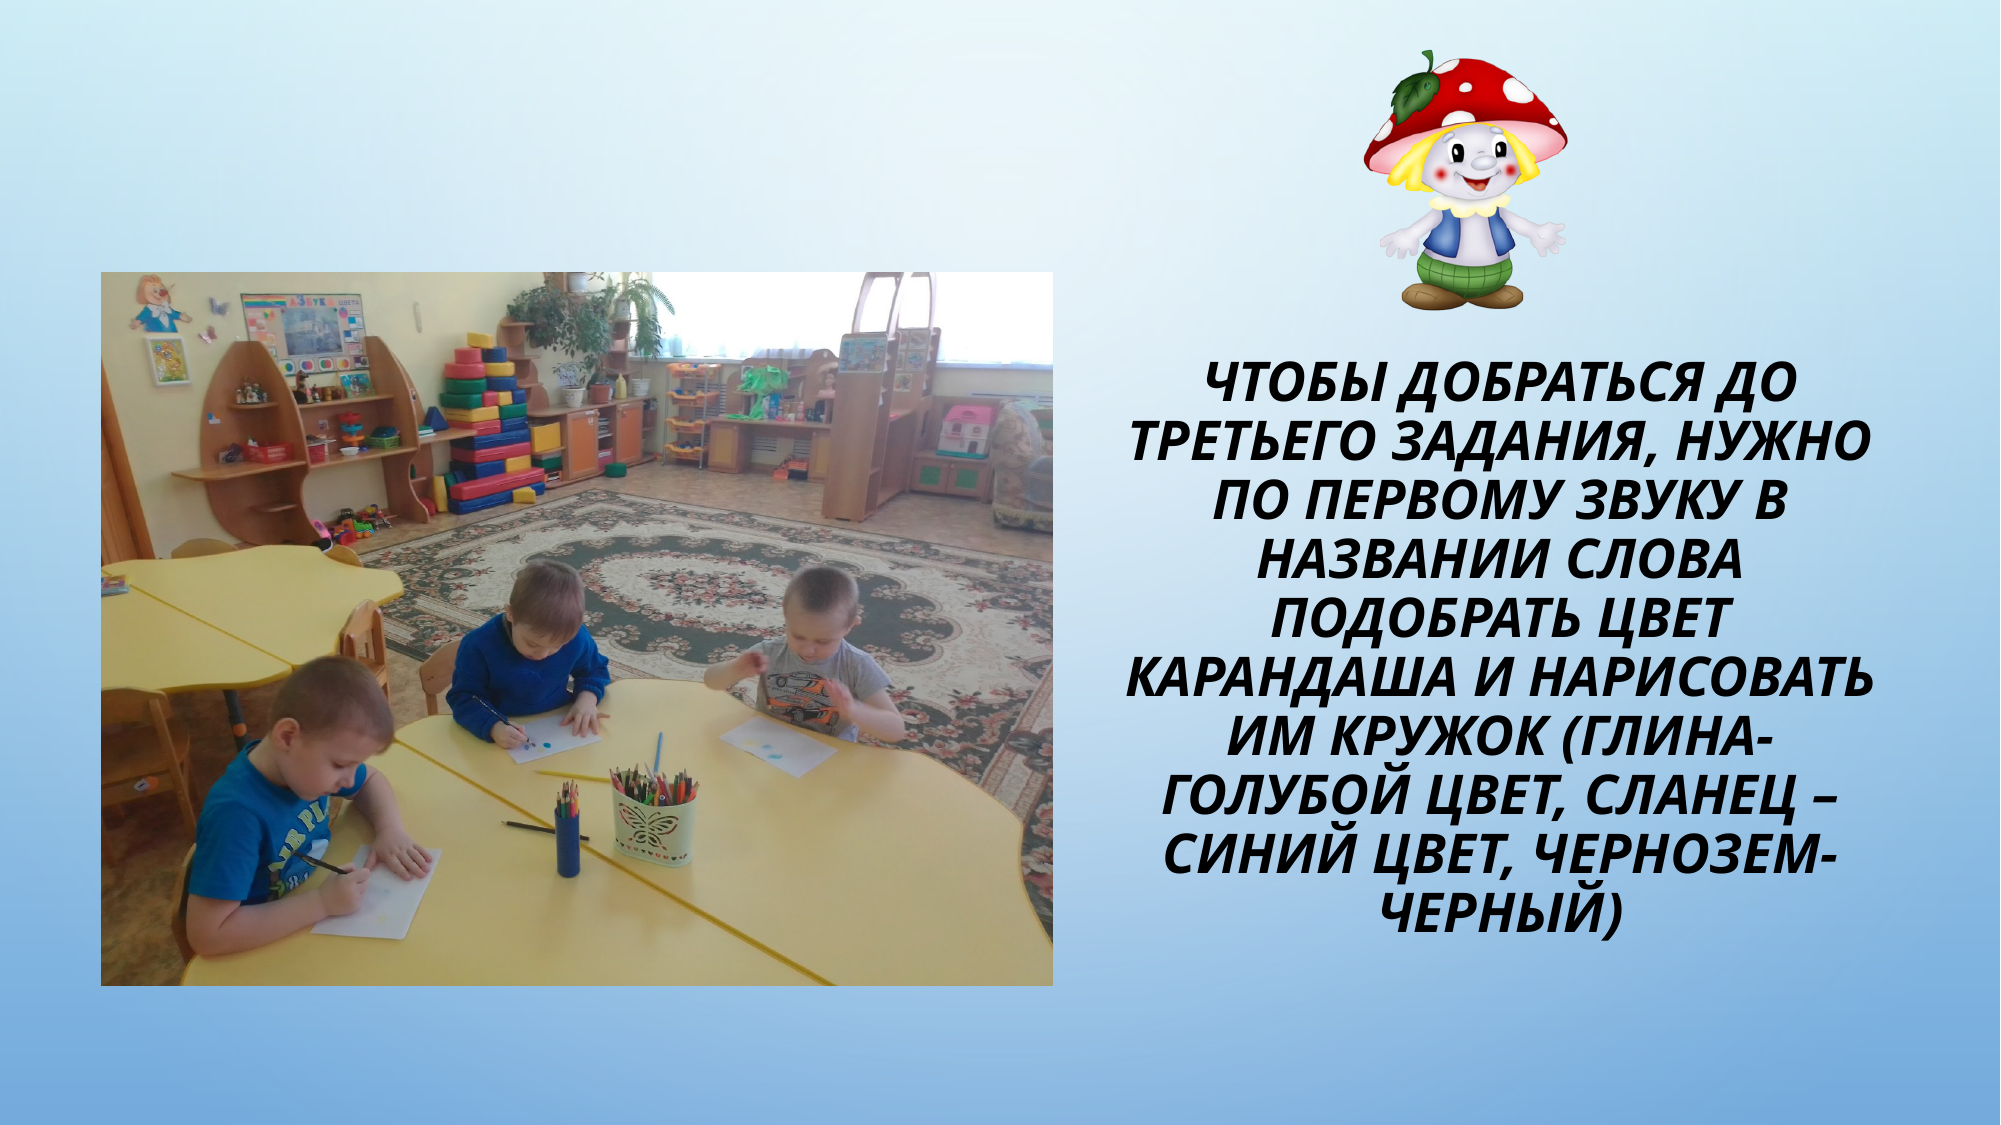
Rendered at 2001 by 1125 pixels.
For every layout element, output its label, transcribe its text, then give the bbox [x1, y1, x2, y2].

picture [101, 272, 1054, 986]
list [1326, 49, 1601, 324]
text_box Чтобы ДОБРАТЬСЯ ДО ТРЕТЬЕГО ЗаданиЯ, нужно ПО Первому звуку в названии слова подобрать цвет карандаша и нарисовать им кружок (Глина-голубой цвет, сланец – синий цвет, чернозем- черный) [1091, 344, 1910, 955]
